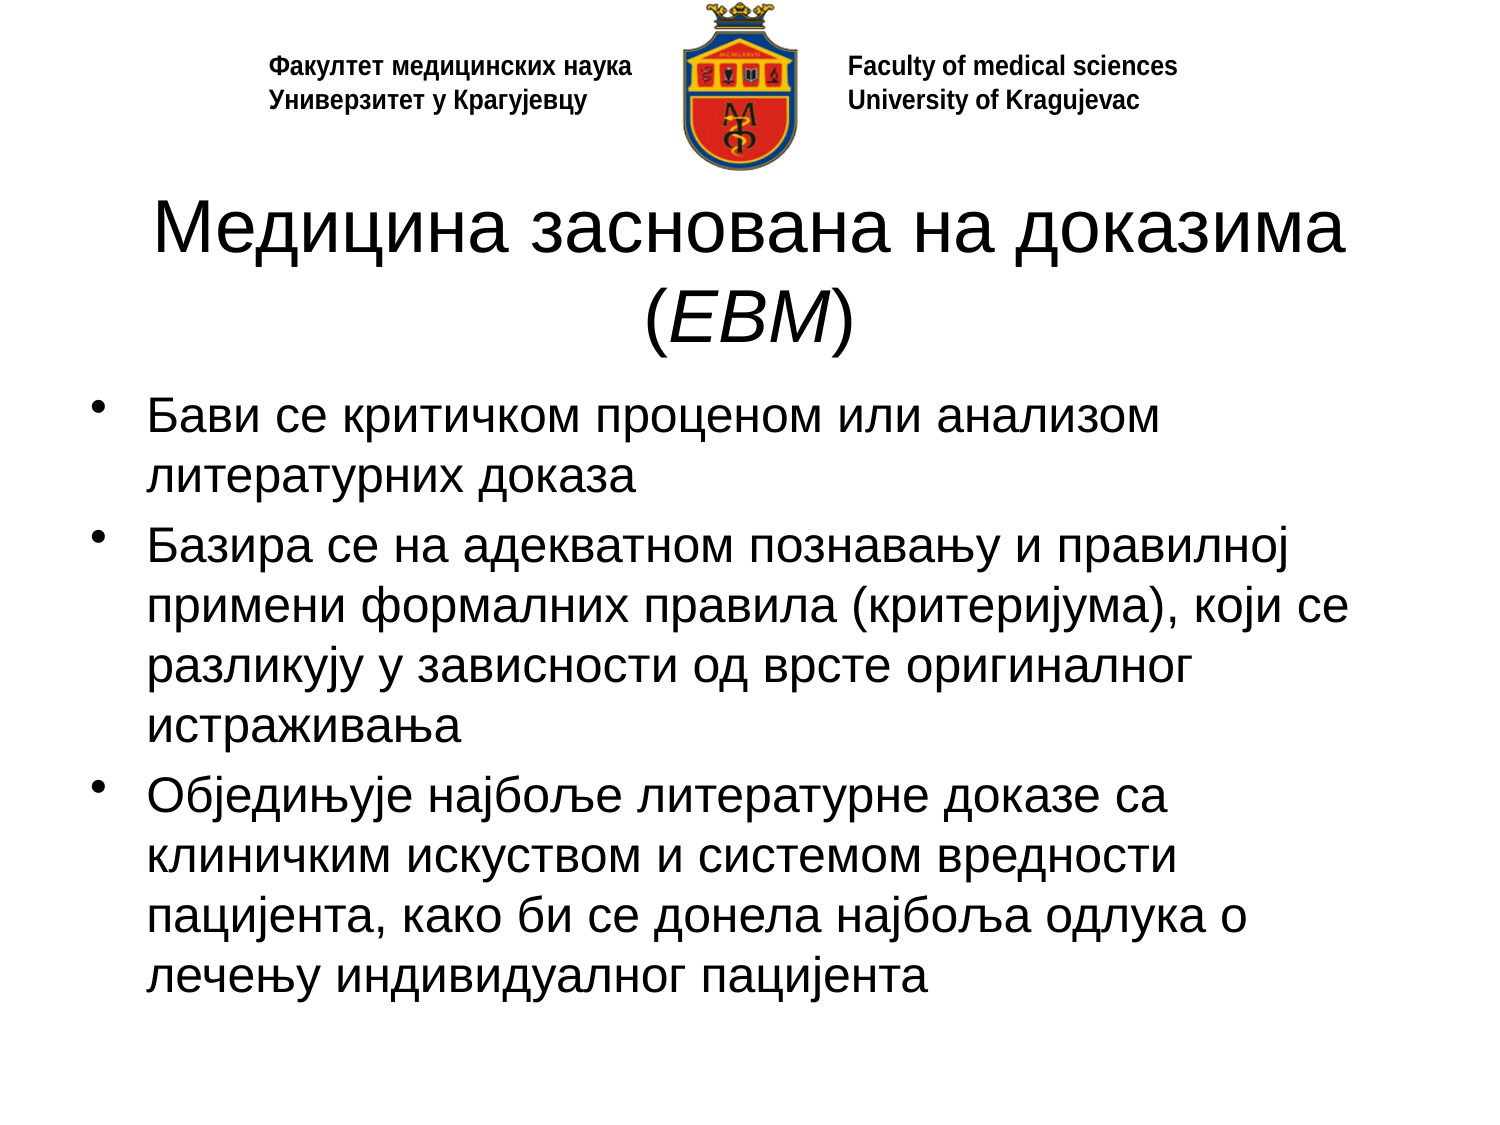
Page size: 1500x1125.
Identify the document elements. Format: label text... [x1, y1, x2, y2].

list Бави се критичком проценом или анализом литературних доказа Базира се на адекватном познавању и правилној примени формалних правила (критеријума), који се разликују у зависности од врсте оригиналног истраживања Обједињује најбоље литературне доказе са клиничким искуством и системом вредности пацијента, како би се донела најбоља одлука о лечењу индивидуалног пацијента [74, 374, 1426, 1118]
title Медицина заснована на доказима (EBM) [74, 173, 1426, 362]
